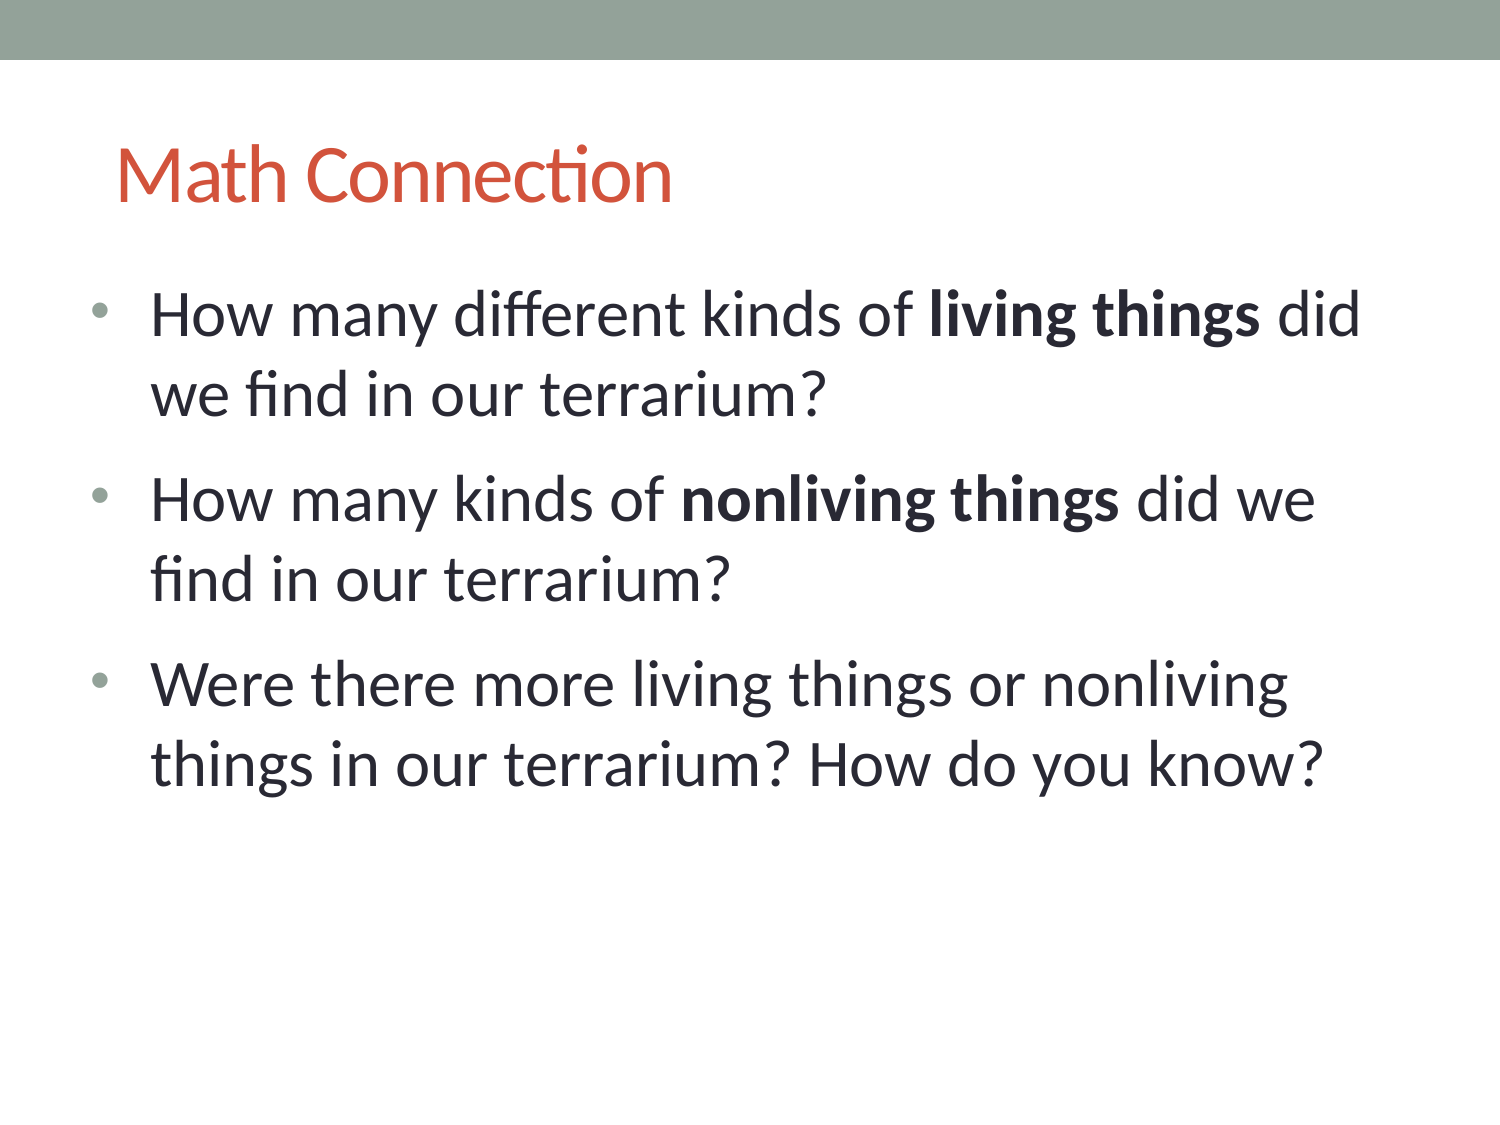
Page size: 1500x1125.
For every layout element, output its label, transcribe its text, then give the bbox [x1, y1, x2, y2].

list How many different kinds of living things did we find in our terrarium? How many kinds of nonliving things did we find in our terrarium? Were there more living things or nonliving things in our terrarium? How do you know? [75, 262, 1425, 1063]
title Math Connection [99, 87, 1425, 250]
